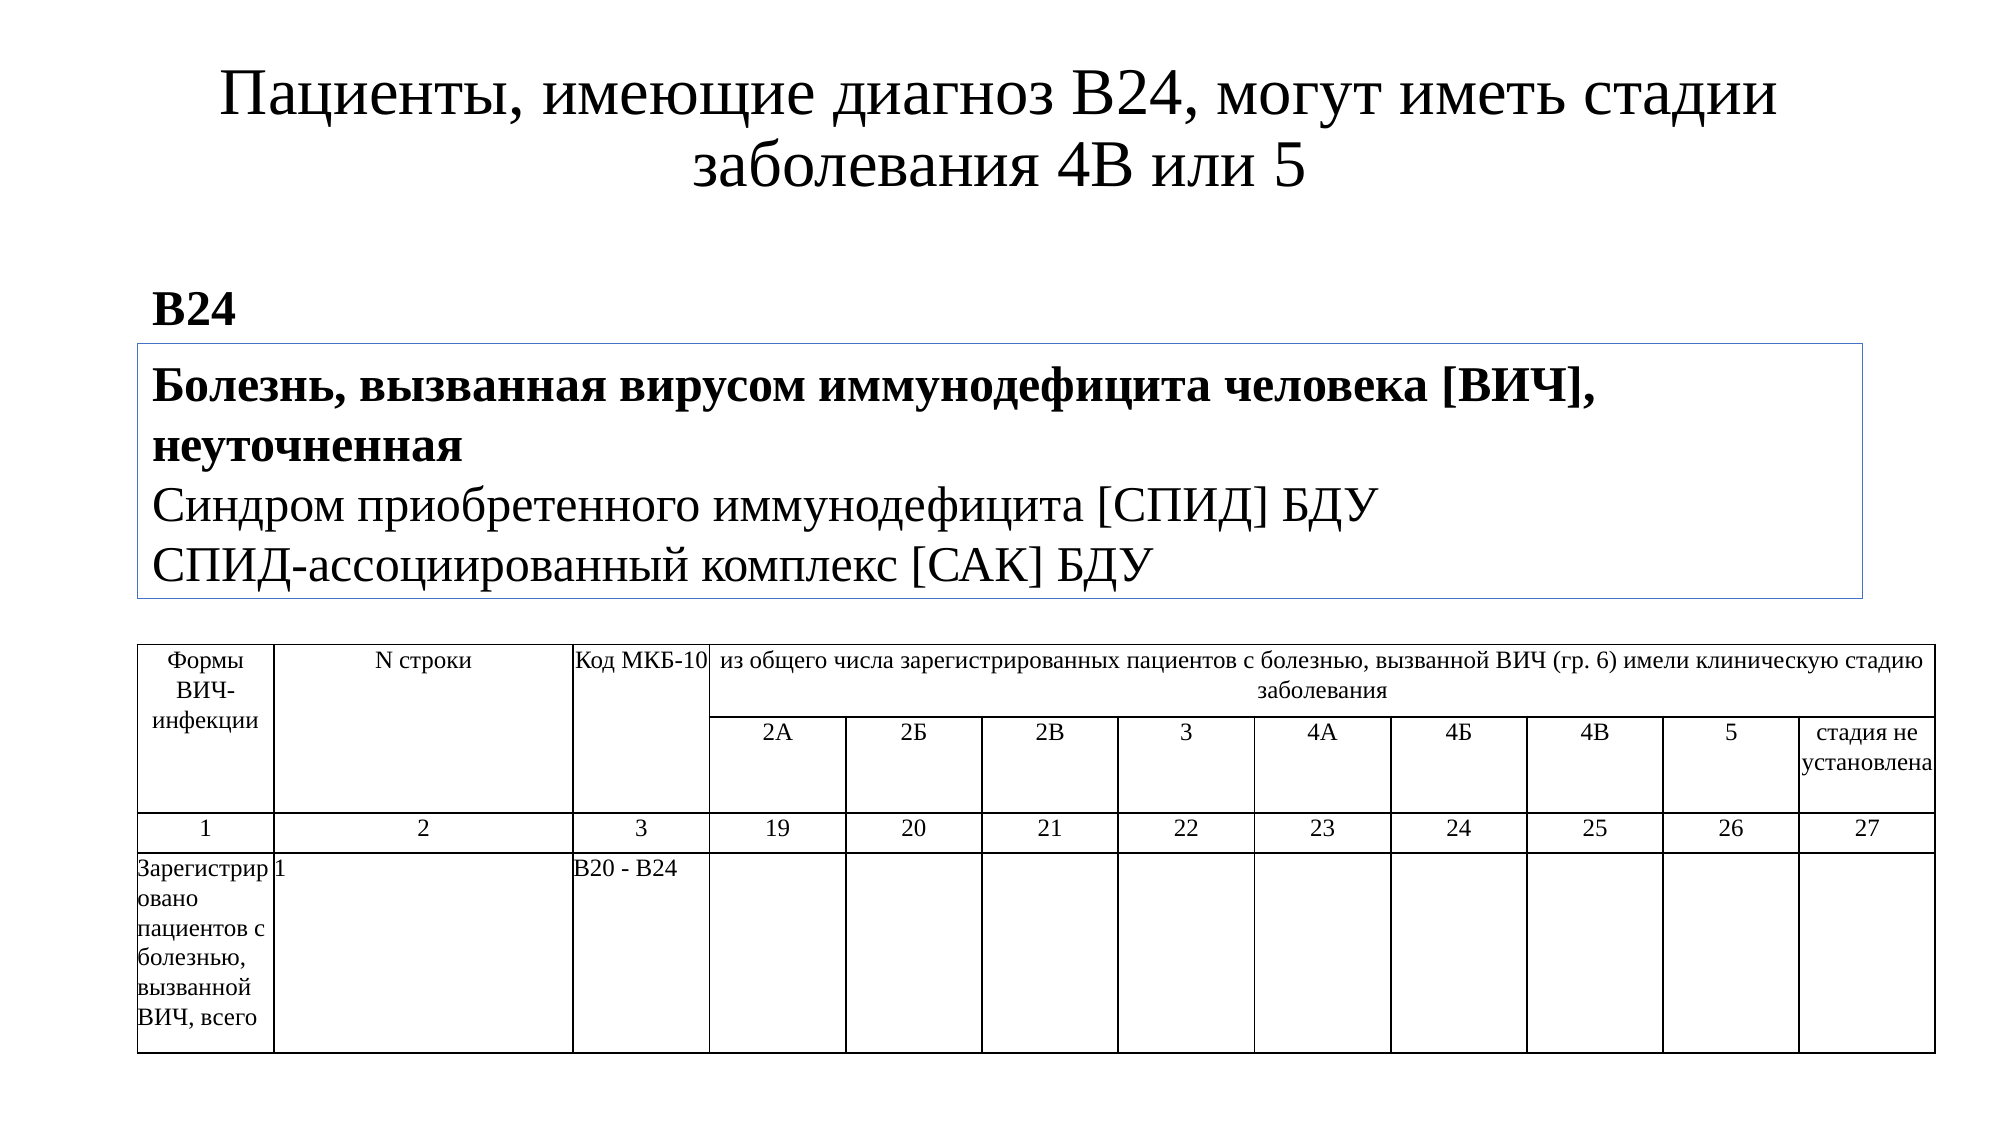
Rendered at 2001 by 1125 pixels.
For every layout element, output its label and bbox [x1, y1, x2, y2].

table_cell [983, 814, 1117, 852]
table_cell [1800, 854, 1934, 1052]
table_cell [1119, 814, 1254, 852]
text_box [137, 267, 1863, 599]
title [137, 59, 1863, 198]
table_header [710, 645, 1934, 716]
table_cell [1664, 718, 1798, 812]
table_cell [847, 854, 981, 1052]
table_cell [1119, 854, 1254, 1052]
table_cell [1255, 718, 1390, 812]
table_cell [1392, 718, 1526, 812]
table_cell [1664, 814, 1798, 852]
table_cell [710, 814, 845, 852]
table_cell [1528, 718, 1662, 812]
table_cell [710, 718, 845, 812]
table_cell [1800, 718, 1934, 812]
table_cell [1800, 814, 1934, 852]
table_header [138, 645, 273, 812]
table_cell [983, 718, 1117, 812]
table_cell [1392, 814, 1526, 852]
table_cell [983, 854, 1117, 1052]
table_cell [1255, 814, 1390, 852]
table_cell [847, 718, 981, 812]
table_cell [275, 814, 572, 852]
table_cell [138, 854, 273, 1052]
table_cell [1664, 854, 1798, 1052]
table_cell [847, 814, 981, 852]
table_cell [574, 814, 709, 852]
table_cell [1528, 854, 1662, 1052]
table_cell [1255, 854, 1390, 1052]
table_cell [1528, 814, 1662, 852]
table_cell [275, 854, 572, 1052]
table_header [574, 645, 709, 812]
table_cell [710, 854, 845, 1052]
table_cell [138, 814, 273, 852]
table_cell [1119, 718, 1254, 812]
table_cell [574, 854, 709, 1052]
table_cell [1392, 854, 1526, 1052]
table_header [275, 645, 572, 812]
